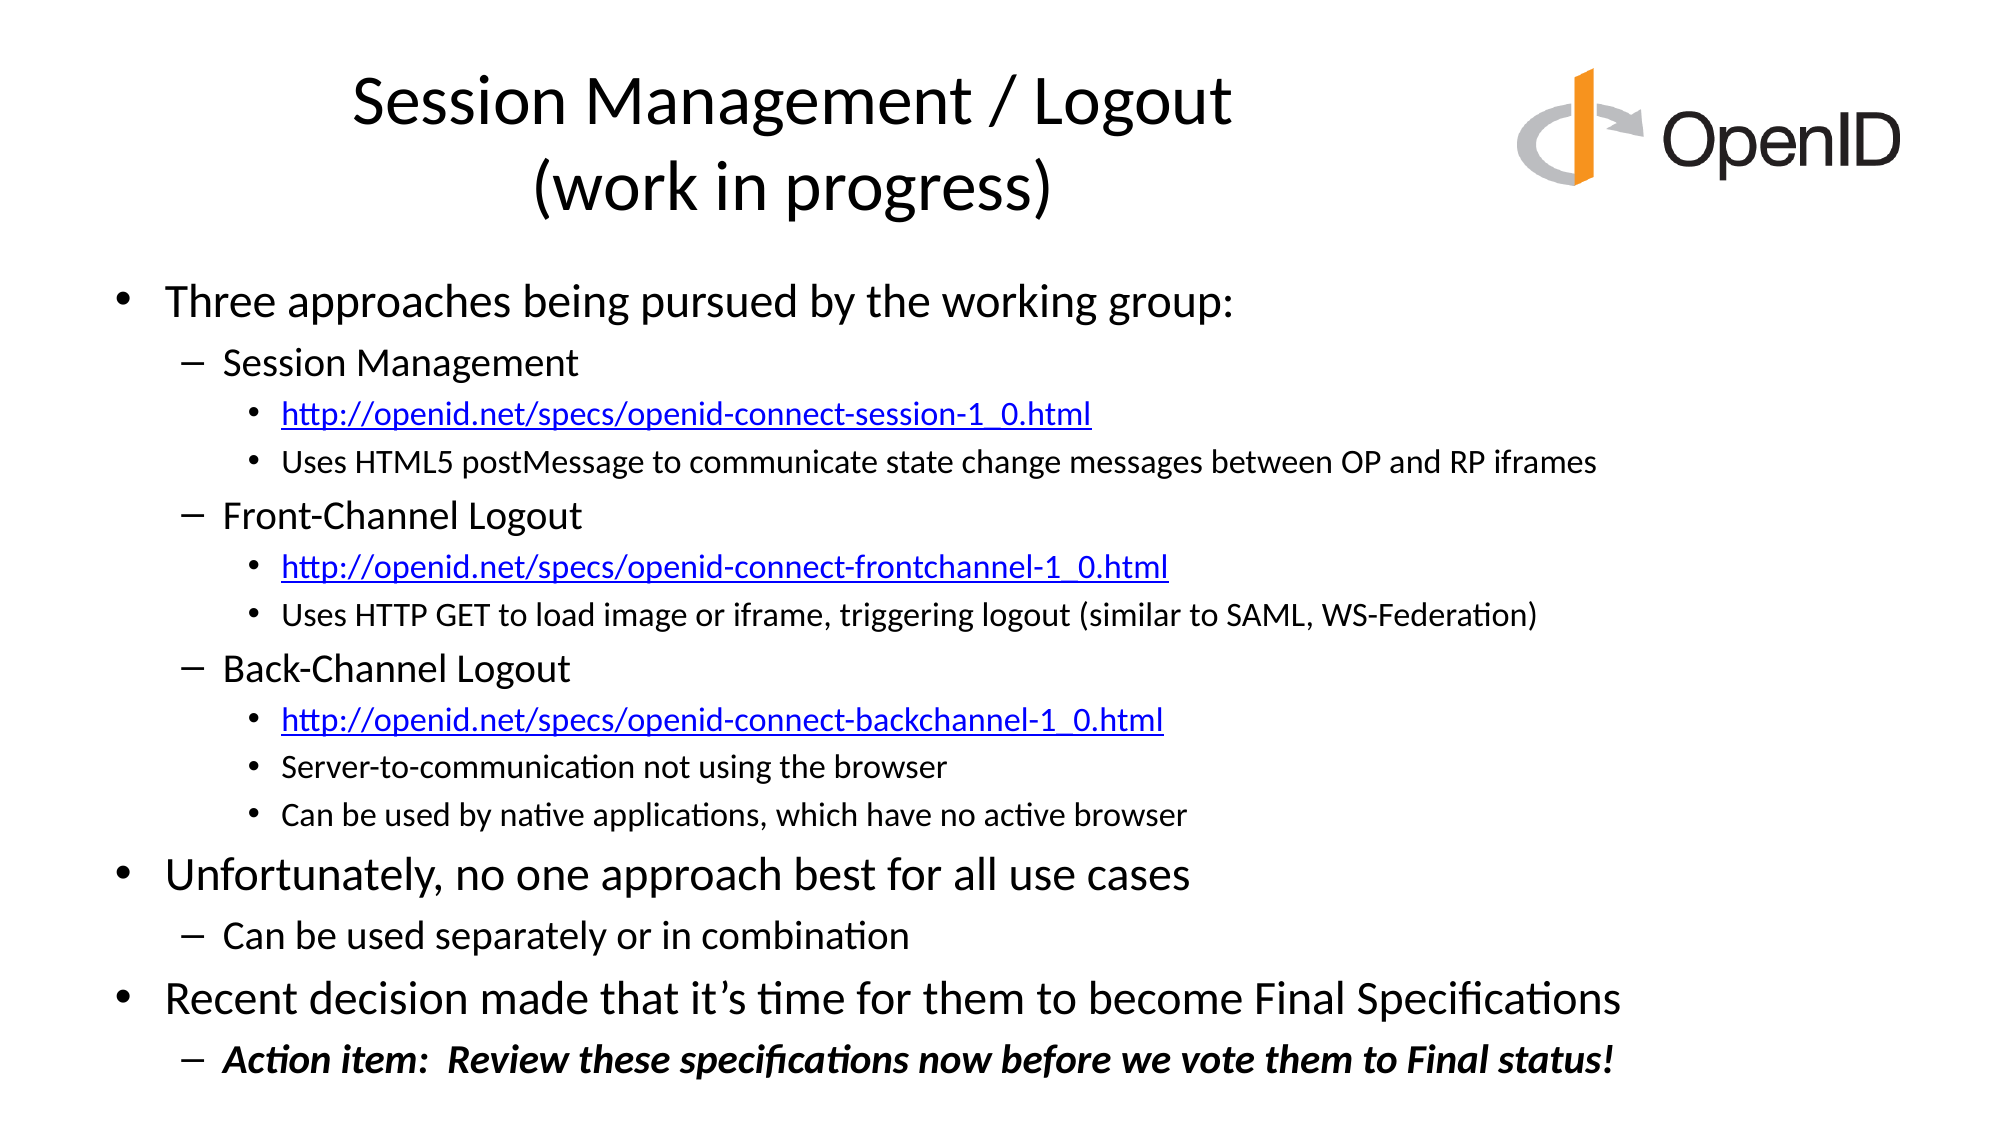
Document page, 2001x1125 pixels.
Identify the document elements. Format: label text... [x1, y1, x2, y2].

list Three approaches being pursued by the working group: Session Management http://openid.net/specs/openid-connect-session-1_0.html Uses HTML5 postMessage to communicate state change messages between OP and RP iframes Front-Channel Logout http://openid.net/specs/openid-connect-frontchannel-1_0.html Uses HTTP GET to load image or iframe, triggering logout (similar to SAML, WS-Federation) Back-Channel Logout http://openid.net/specs/openid-connect-backchannel-1_0.html Server-to-communication not using the browser Can be used by native applications, which have no active browser Unfortunately, no one approach best for all use cases Can be used separately or in combination Recent decision made that it’s time for them to become Final Specifications Action item: Review these specifications now before we vote them to Final status! [99, 262, 1900, 1100]
title Session Management / Logout (work in progress) [99, 45, 1487, 233]
picture [1486, 44, 1936, 224]
